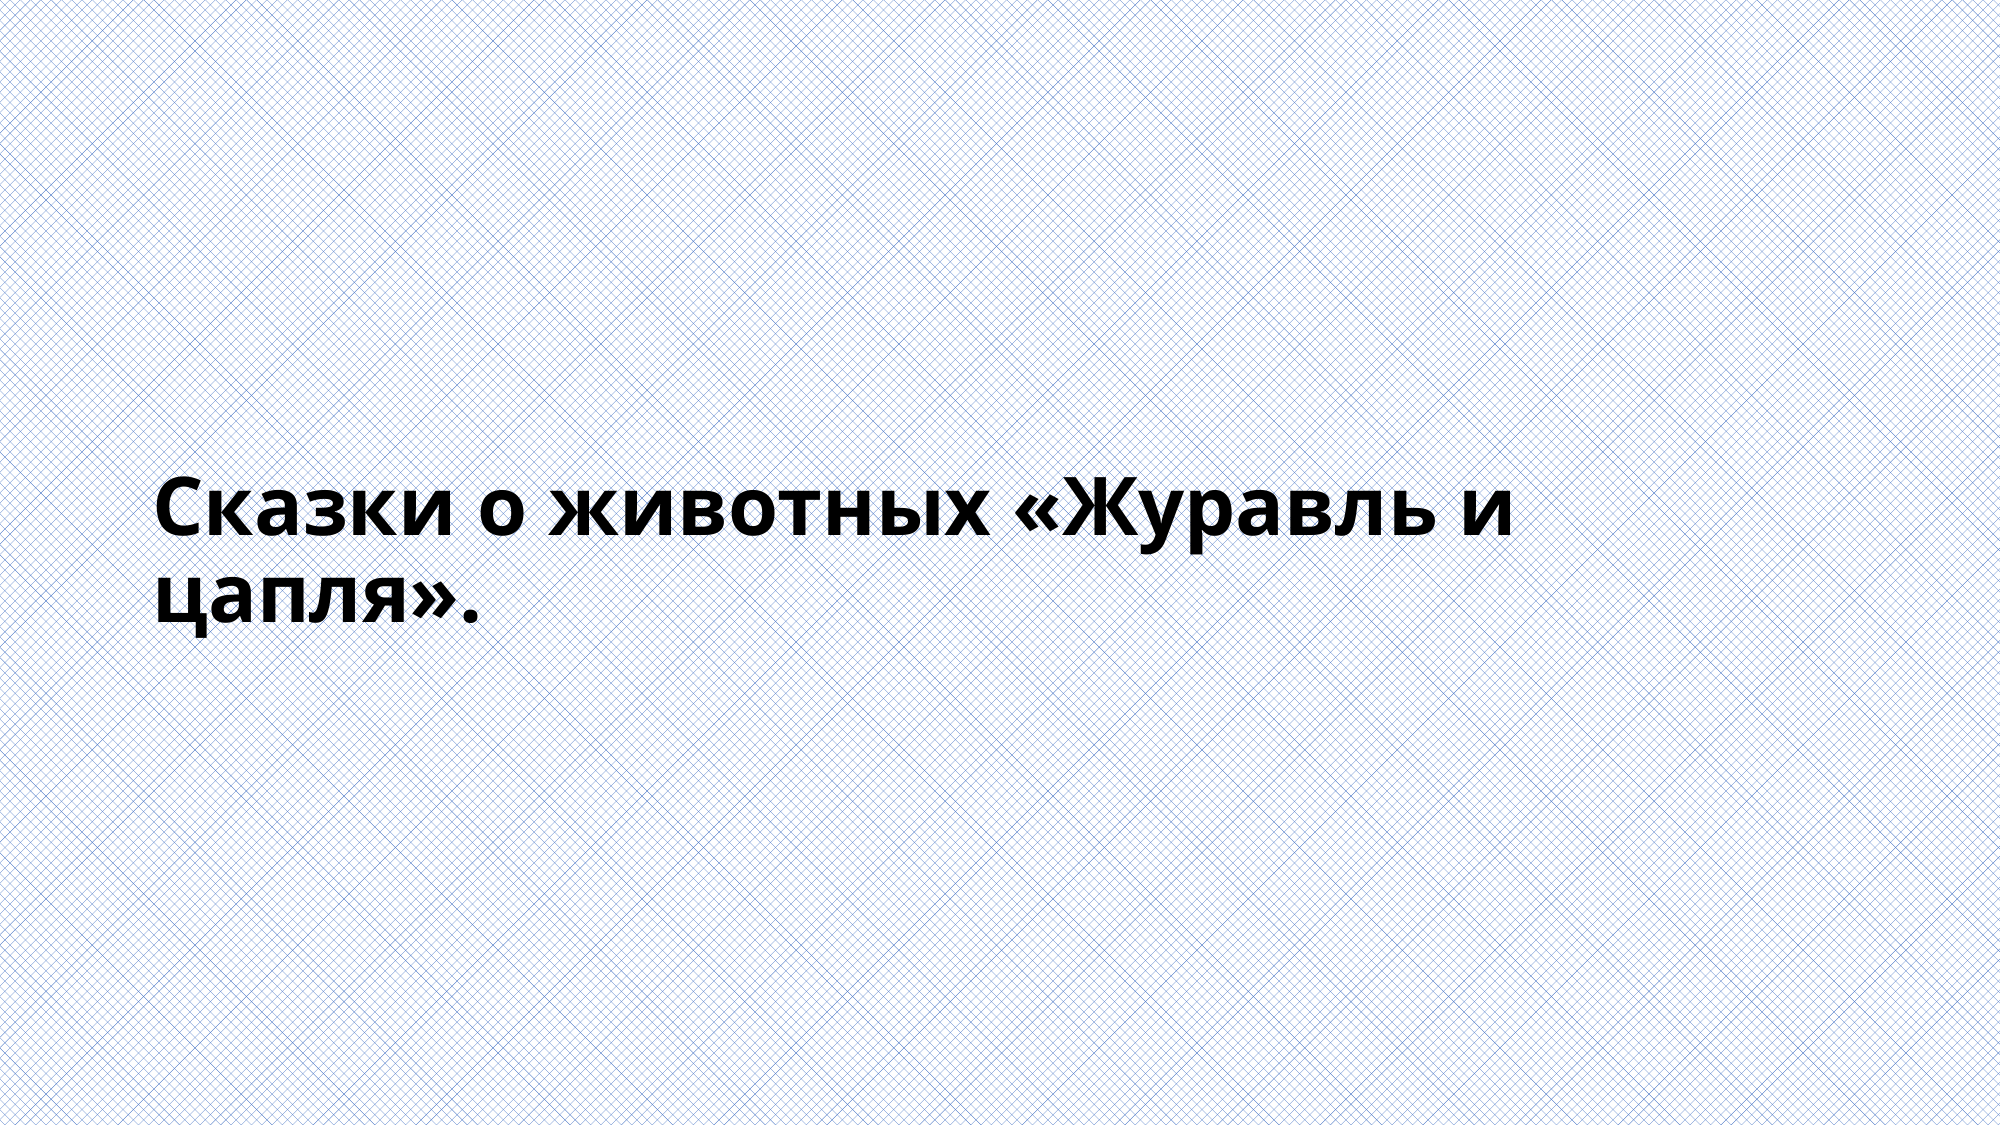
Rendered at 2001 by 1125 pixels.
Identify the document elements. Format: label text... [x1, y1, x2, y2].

title Сказки о животных «Журавль и цапля». [137, 456, 1863, 728]
